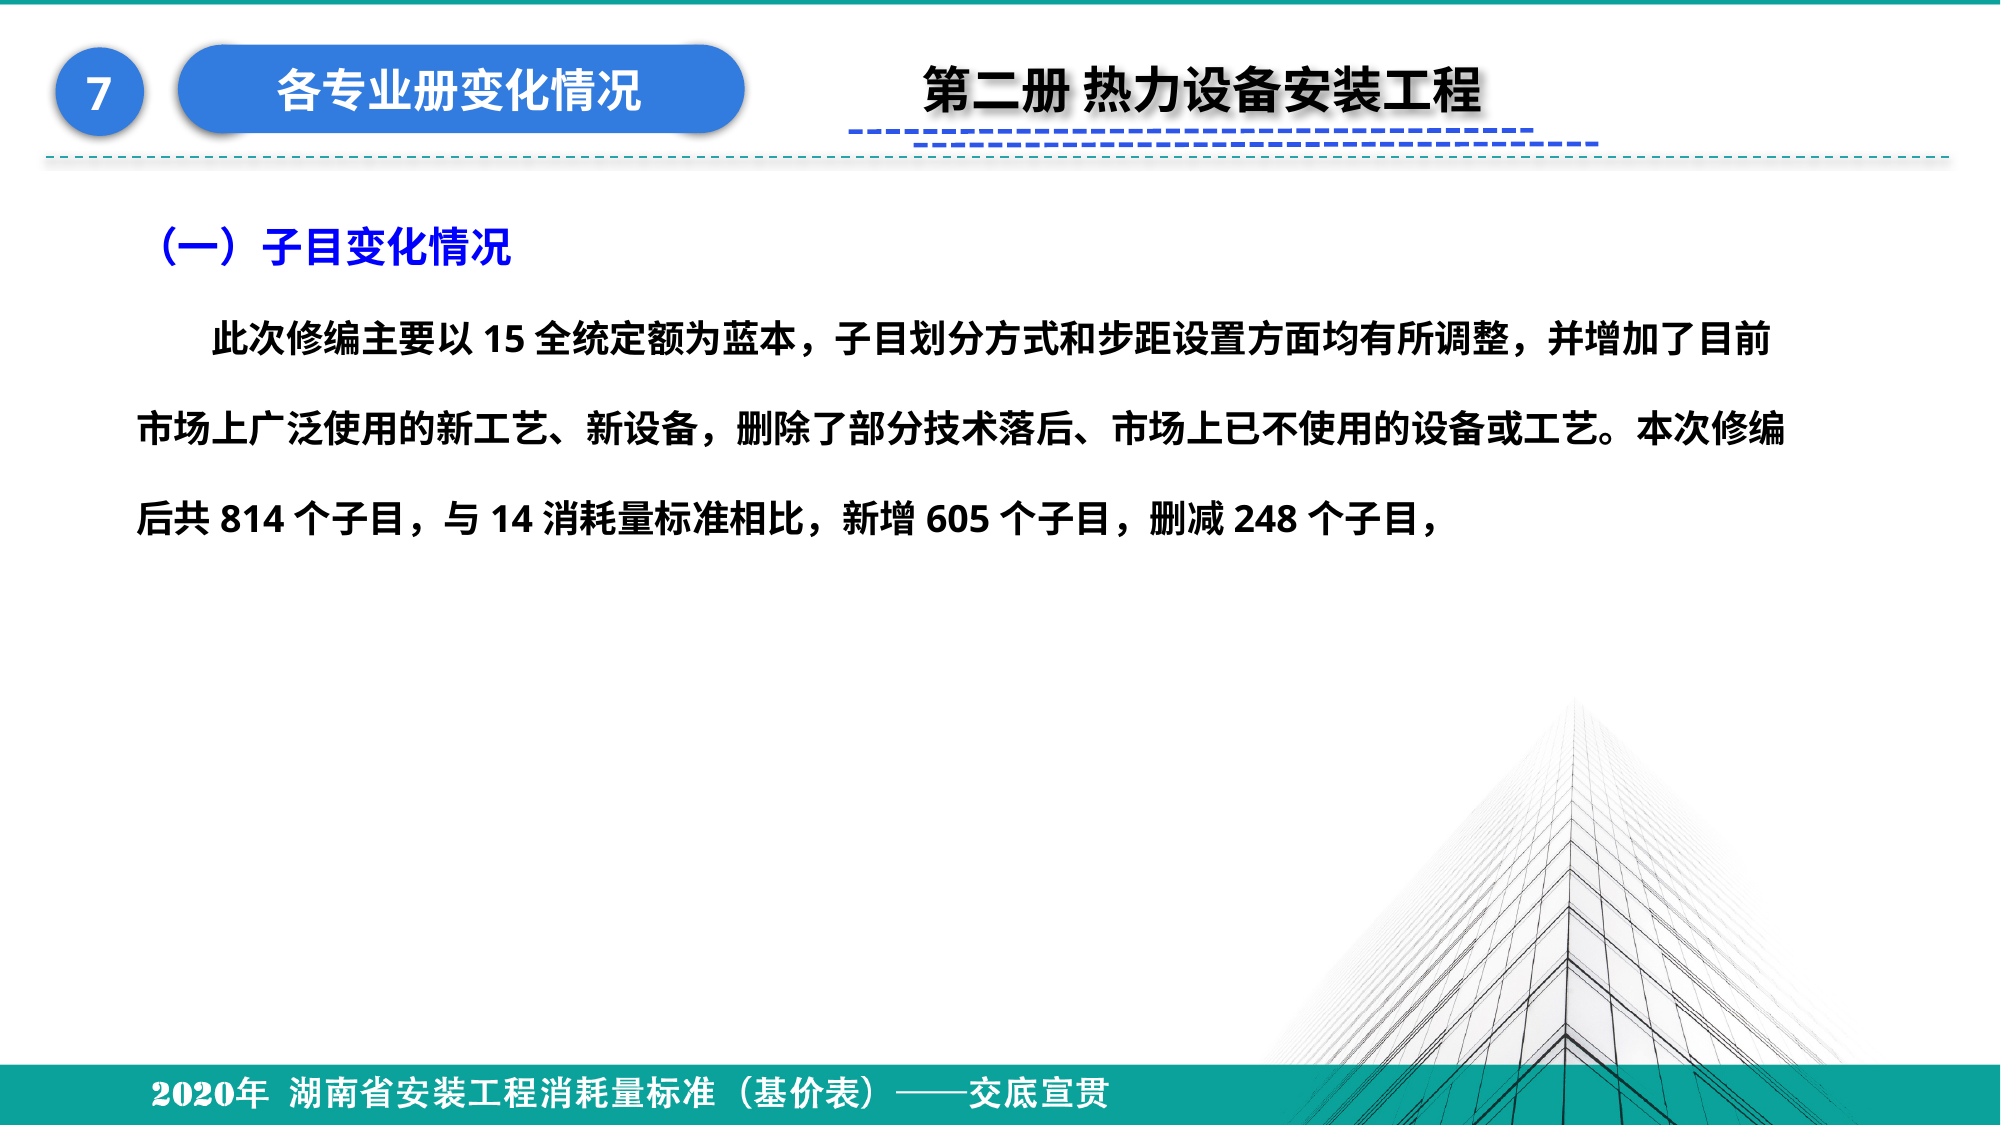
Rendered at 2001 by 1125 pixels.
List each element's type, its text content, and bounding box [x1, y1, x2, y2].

text_box （一）子目变化情况 此次修编主要以15全统定额为蓝本，子目划分方式和步距设置方面均有所调整，并增加了目前市场上广泛使用的新工艺、新设备，删除了部分技术落后、市场上已不使用的设备或工艺。本次修编后共814个子目，与14消耗量标准相比，新增605个子目，删减248个子目， [121, 162, 1817, 548]
picture [0, 0, 2001, 1125]
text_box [45, 44, 1955, 158]
slide_number [1918, 0, 2000, 52]
